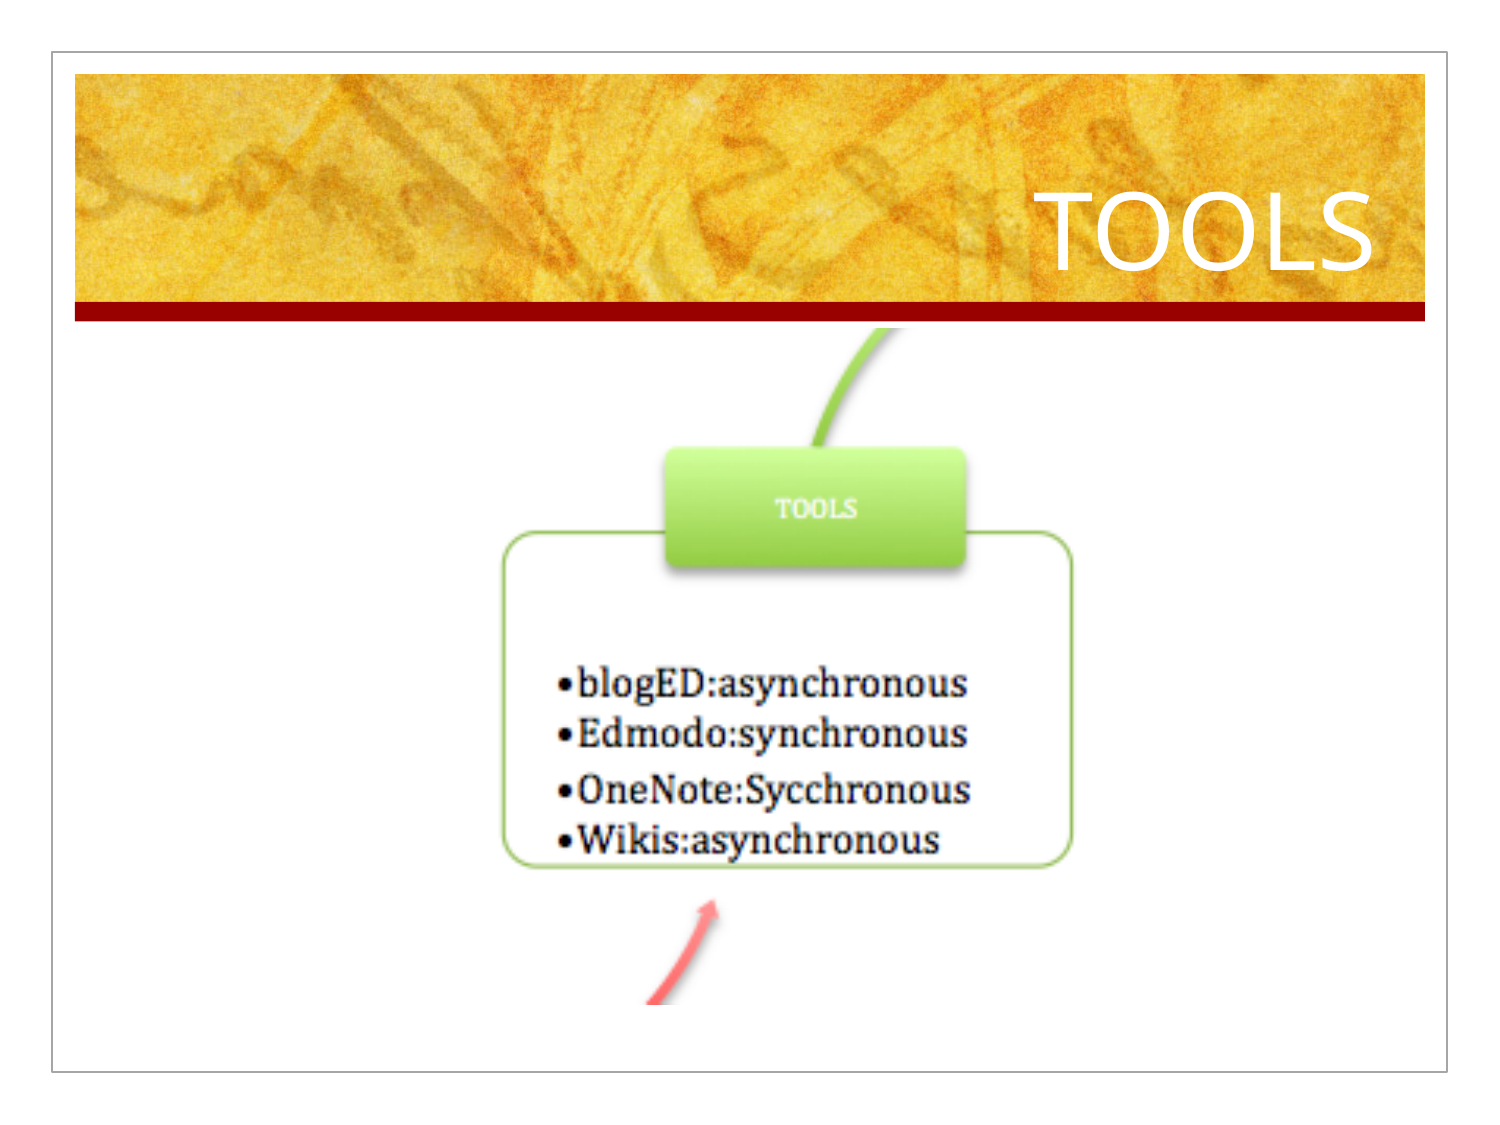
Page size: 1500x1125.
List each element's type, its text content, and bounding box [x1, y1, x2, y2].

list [247, 327, 1341, 1006]
title TOOLS [108, 74, 1392, 292]
picture [75, 74, 1425, 301]
